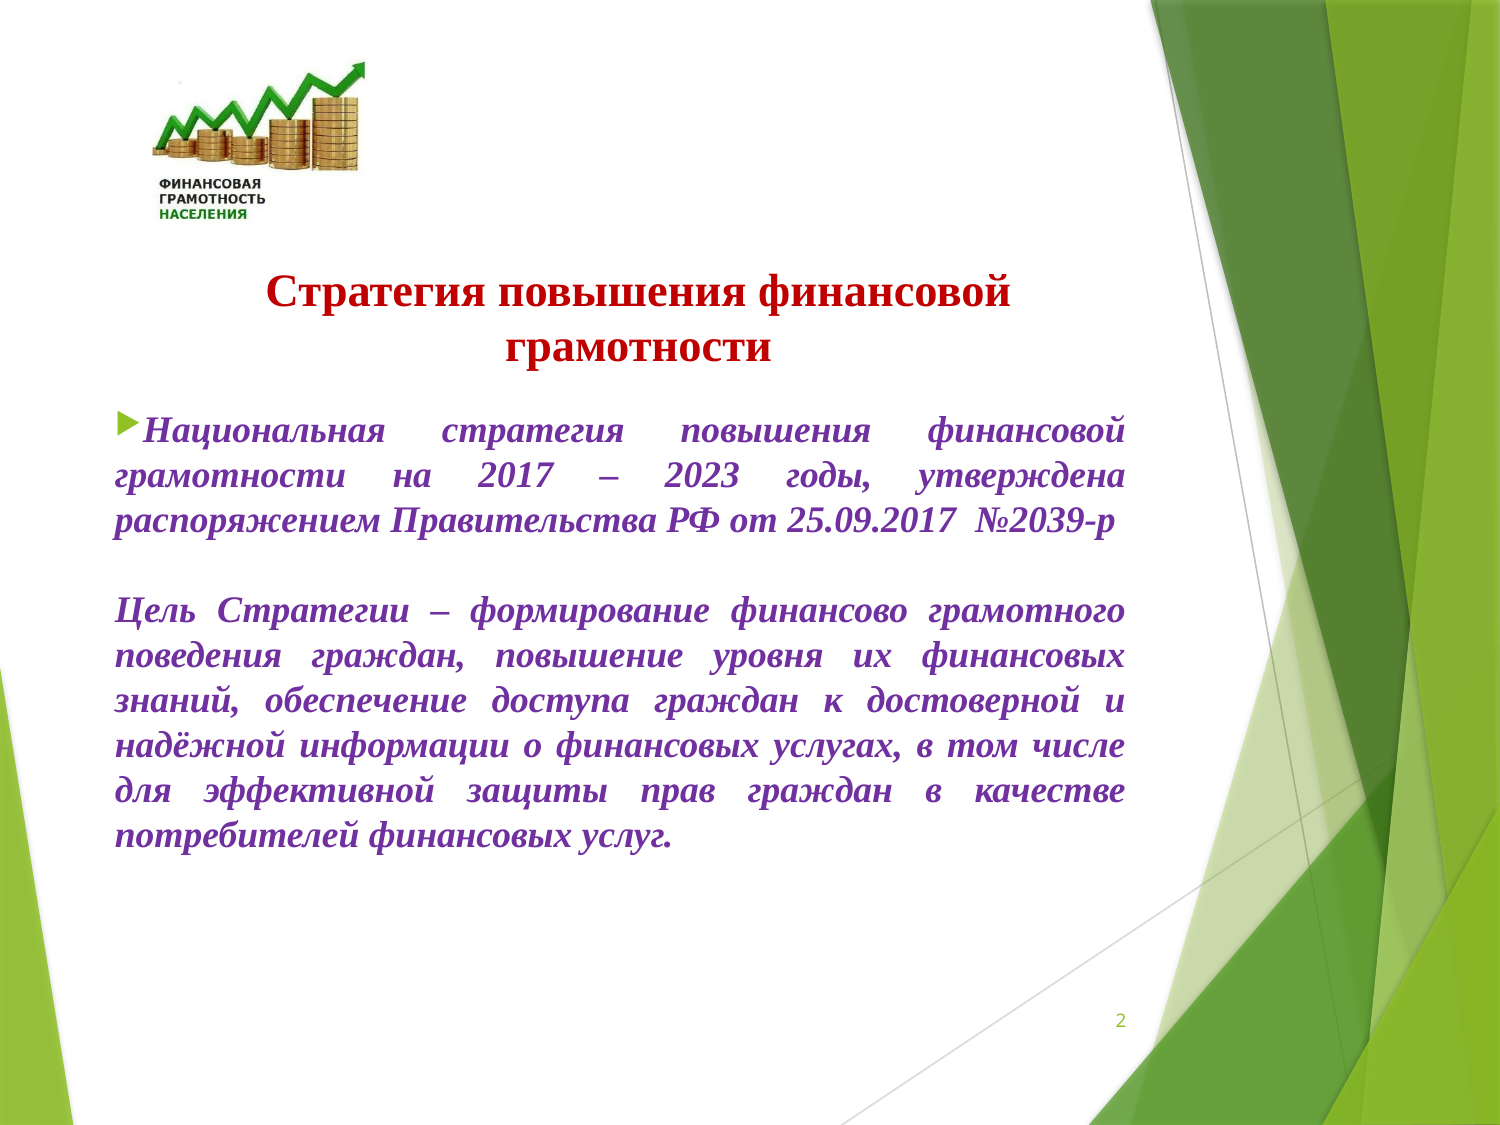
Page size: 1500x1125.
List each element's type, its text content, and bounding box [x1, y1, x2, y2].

list Национальная стратегия повышения финансовой грамотности на 2017 – 2023 годы, утверждена распоряжением Правительства РФ от 25.09.2017 №2039-р Цель Стратегии – формирование финансово грамотного поведения граждан, повышение уровня их финансовых знаний, обеспечение доступа граждан к достоверной и надёжной информации о финансовых услугах, в том числе для эффективной защиты прав граждан в качестве потребителей финансовых услуг. [99, 397, 1142, 1034]
slide_number 2 [1057, 991, 1142, 1051]
picture [5, 4, 515, 271]
title Стратегия повышения финансовой грамотности [135, 196, 1142, 379]
